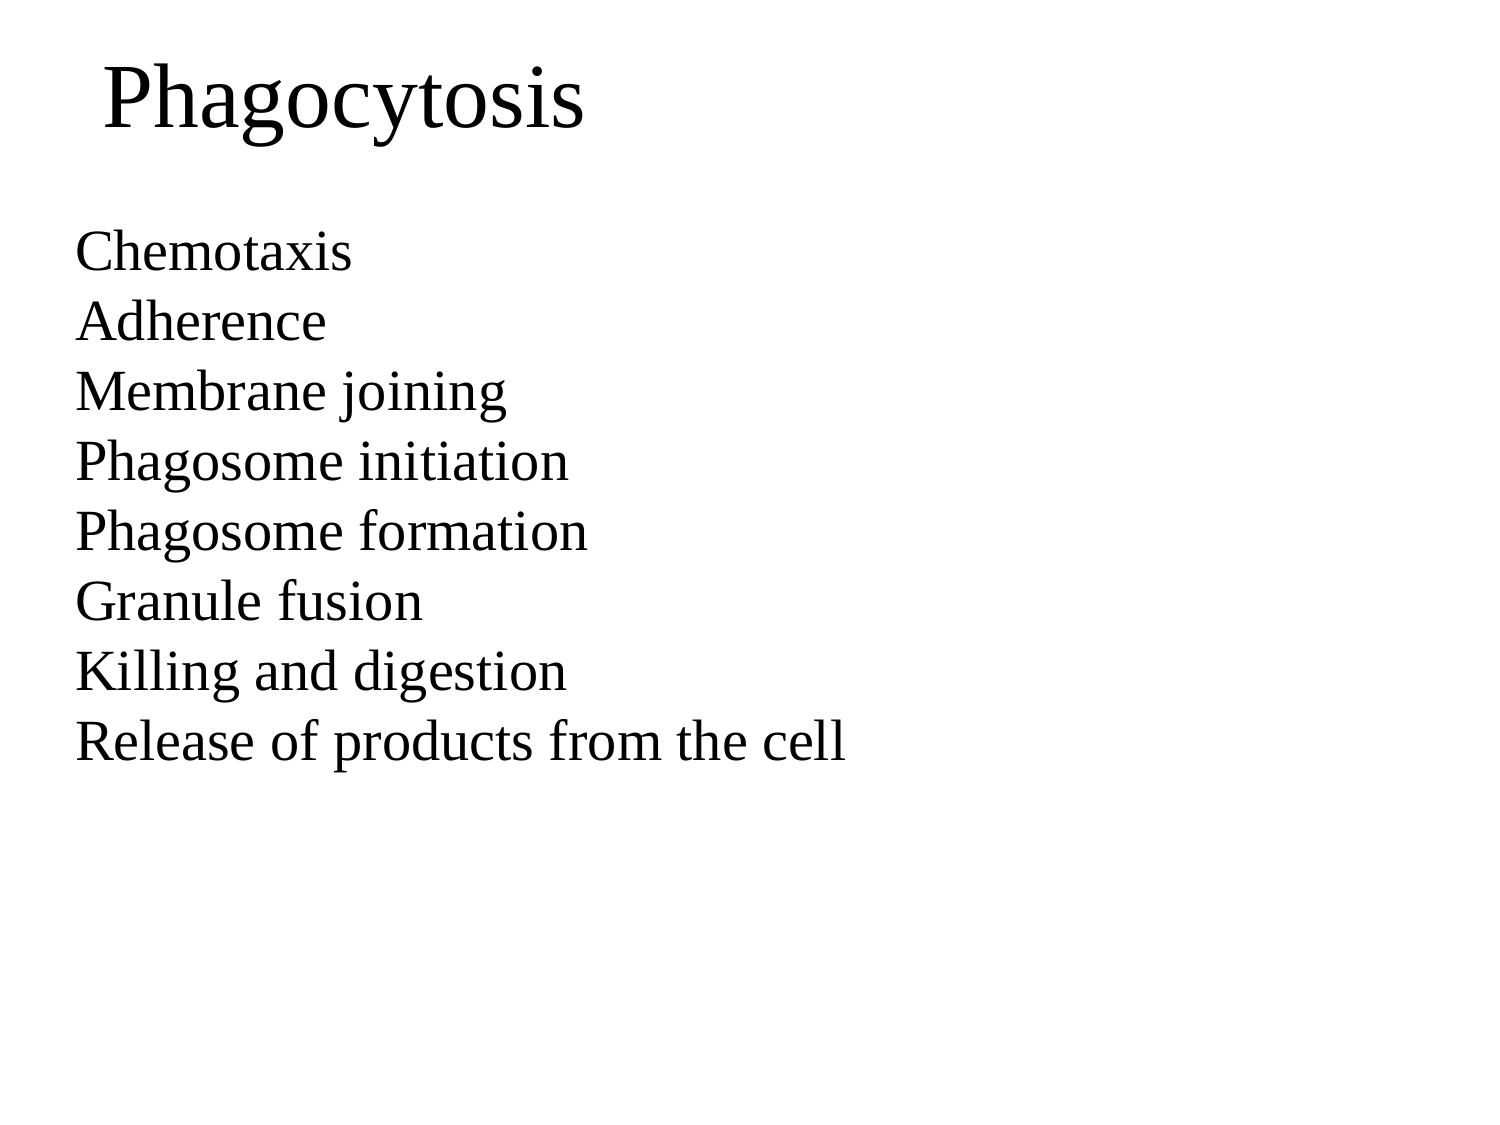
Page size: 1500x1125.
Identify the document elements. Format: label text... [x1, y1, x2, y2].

list Chemotaxis Adherence Membrane joining Phagosome initiation Phagosome formation Granule fusion Killing and digestion Release of products from the cell [75, 212, 1425, 849]
title Phagocytosis [102, 36, 1398, 148]
